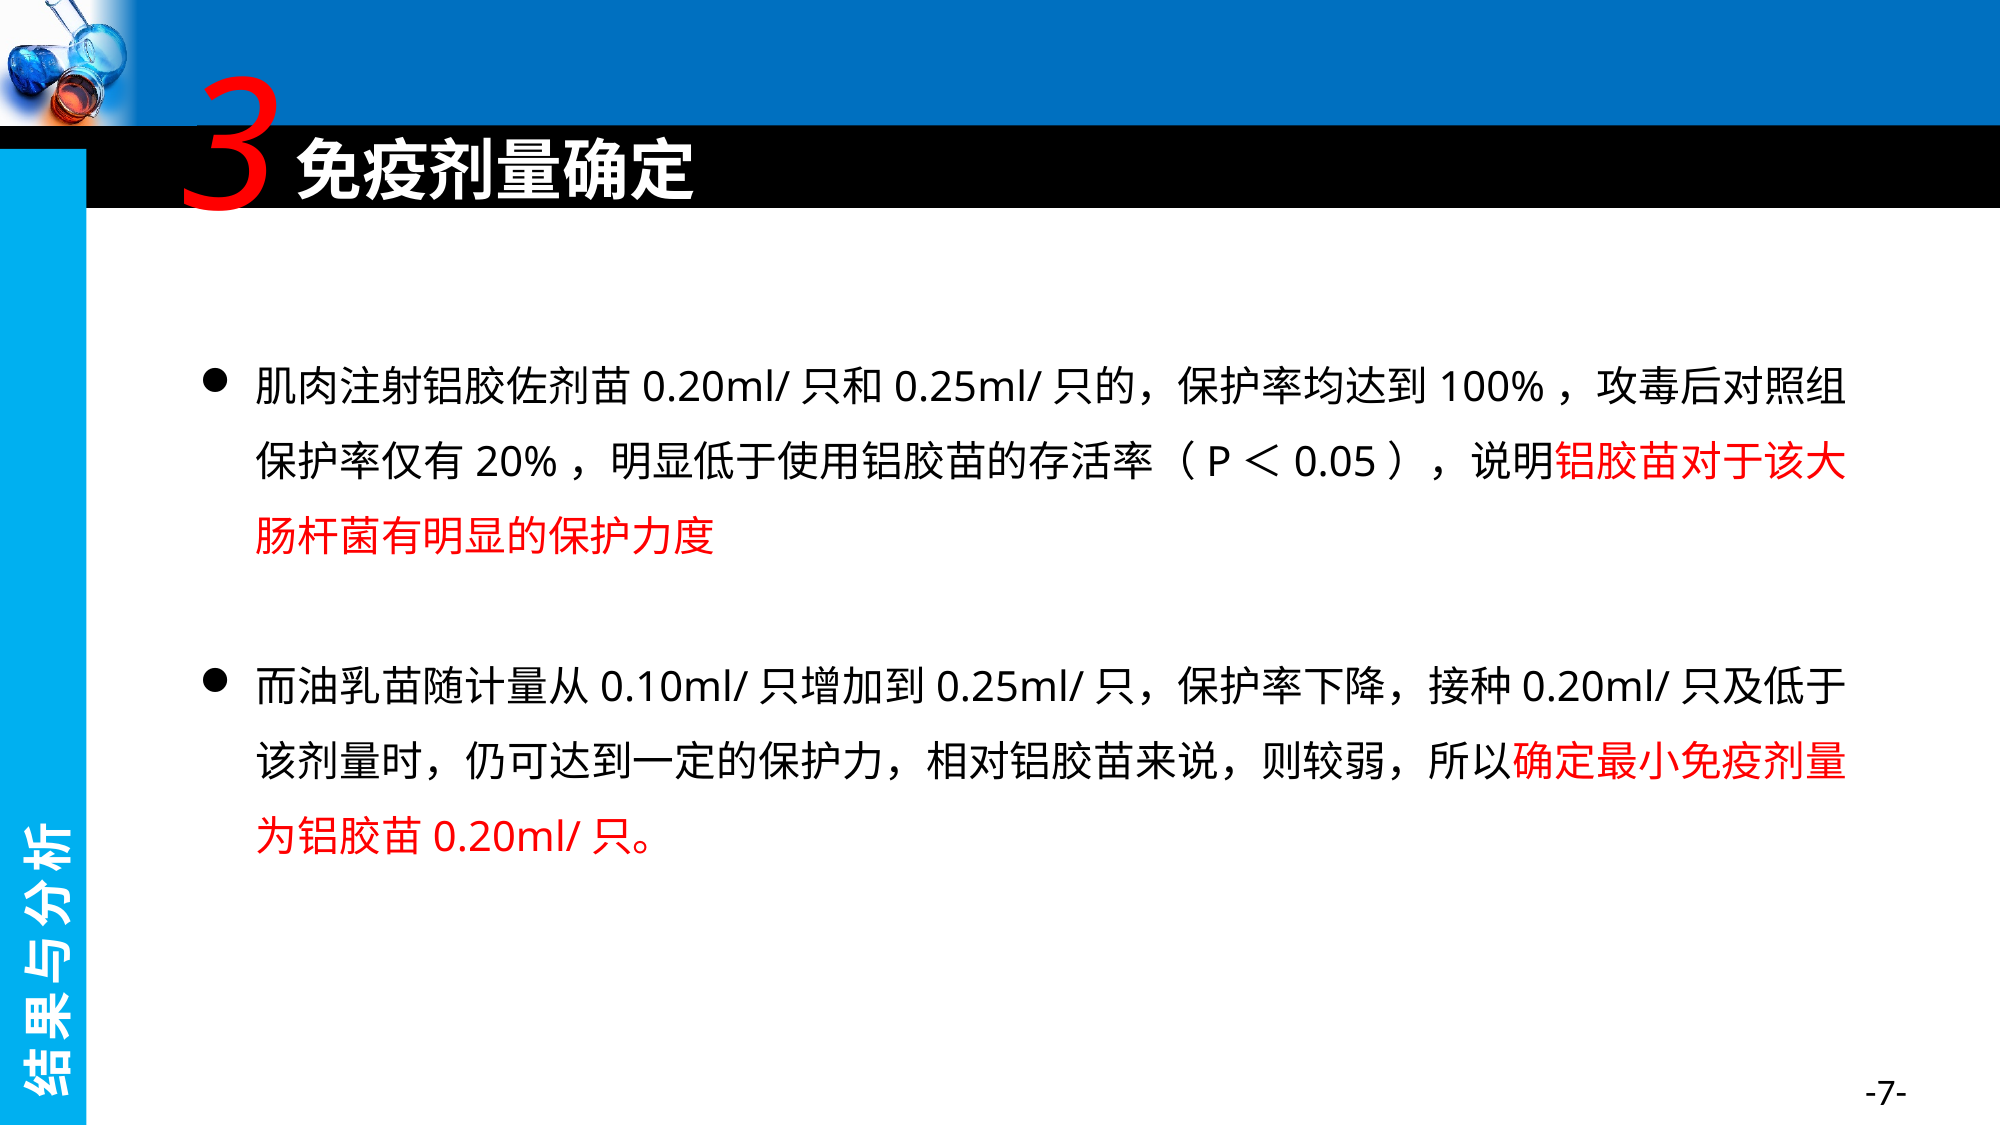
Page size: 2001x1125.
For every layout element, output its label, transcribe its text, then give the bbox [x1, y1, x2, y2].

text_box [161, 18, 714, 257]
text_box 肌肉注射铝胶佐剂苗0.20ml/只和0.25ml/只的，保护率均达到100%，攻毒后对照组保护率仅有20%，明显低于使用铝胶苗的存活率（P＜0.05），说明铝胶苗对于该大肠杆菌有明显的保护力度 而油乳苗随计量从0.10ml/只增加到0.25ml/只，保护率下降，接种0.20ml/只及低于该剂量时，仍可达到一定的保护力，相对铝胶苗来说，则较弱，所以确定最小免疫剂量为铝胶苗0.20ml/只。 [184, 327, 1863, 868]
picture [0, 0, 119, 126]
